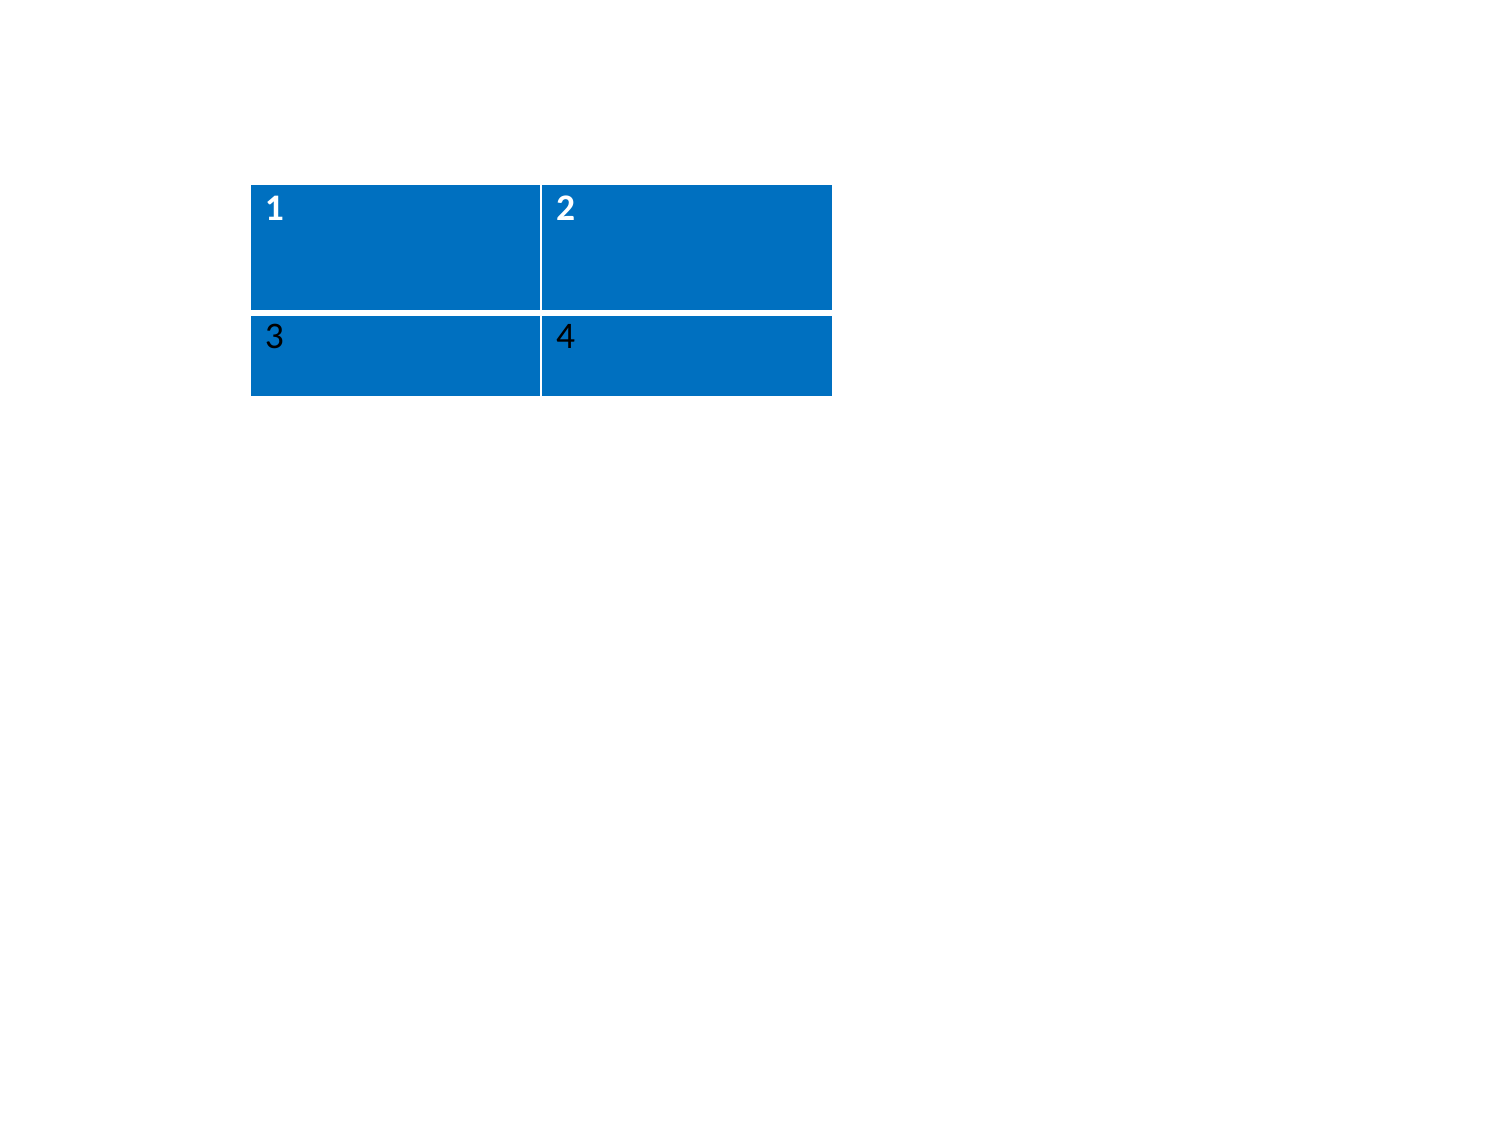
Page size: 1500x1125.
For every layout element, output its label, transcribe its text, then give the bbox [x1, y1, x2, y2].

table_header 1 [251, 185, 540, 310]
table_header 2 [542, 185, 832, 310]
table_cell 3 [251, 316, 540, 396]
table_cell 4 [542, 316, 832, 396]
